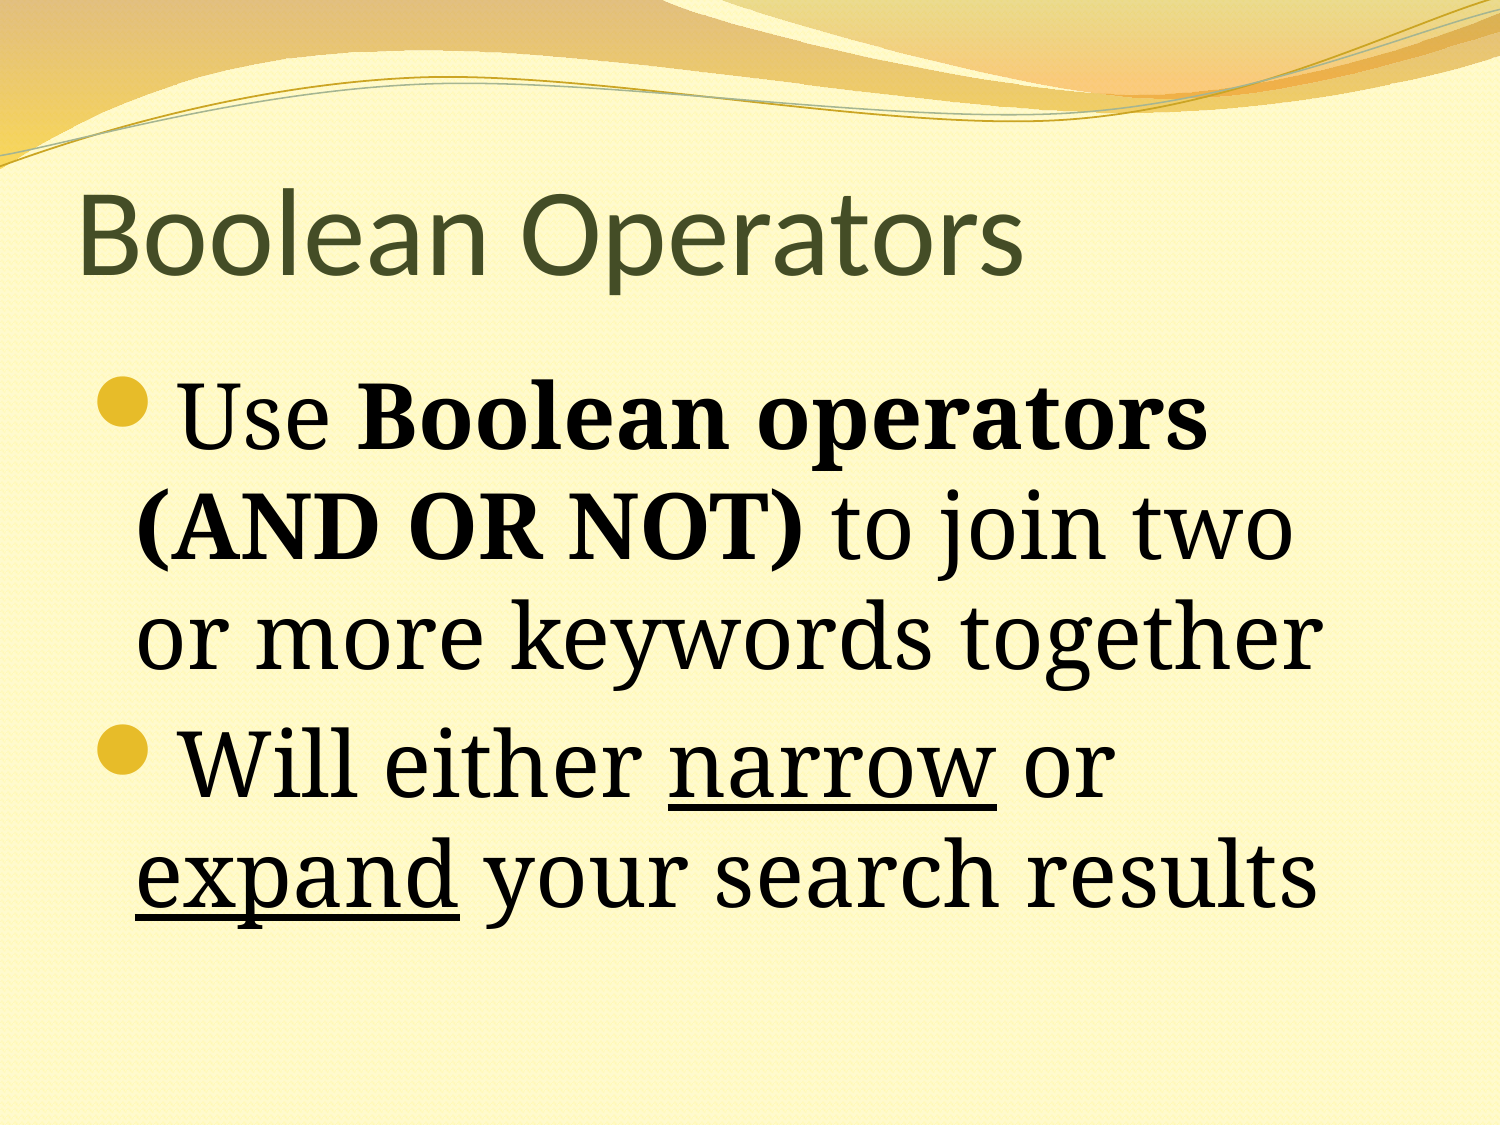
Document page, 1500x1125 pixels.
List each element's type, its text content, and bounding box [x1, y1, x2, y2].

title Boolean Operators [74, 112, 1426, 301]
list Use Boolean operators (AND OR NOT) to join two or more keywords together Will either narrow or expand your search results [74, 349, 1426, 1013]
